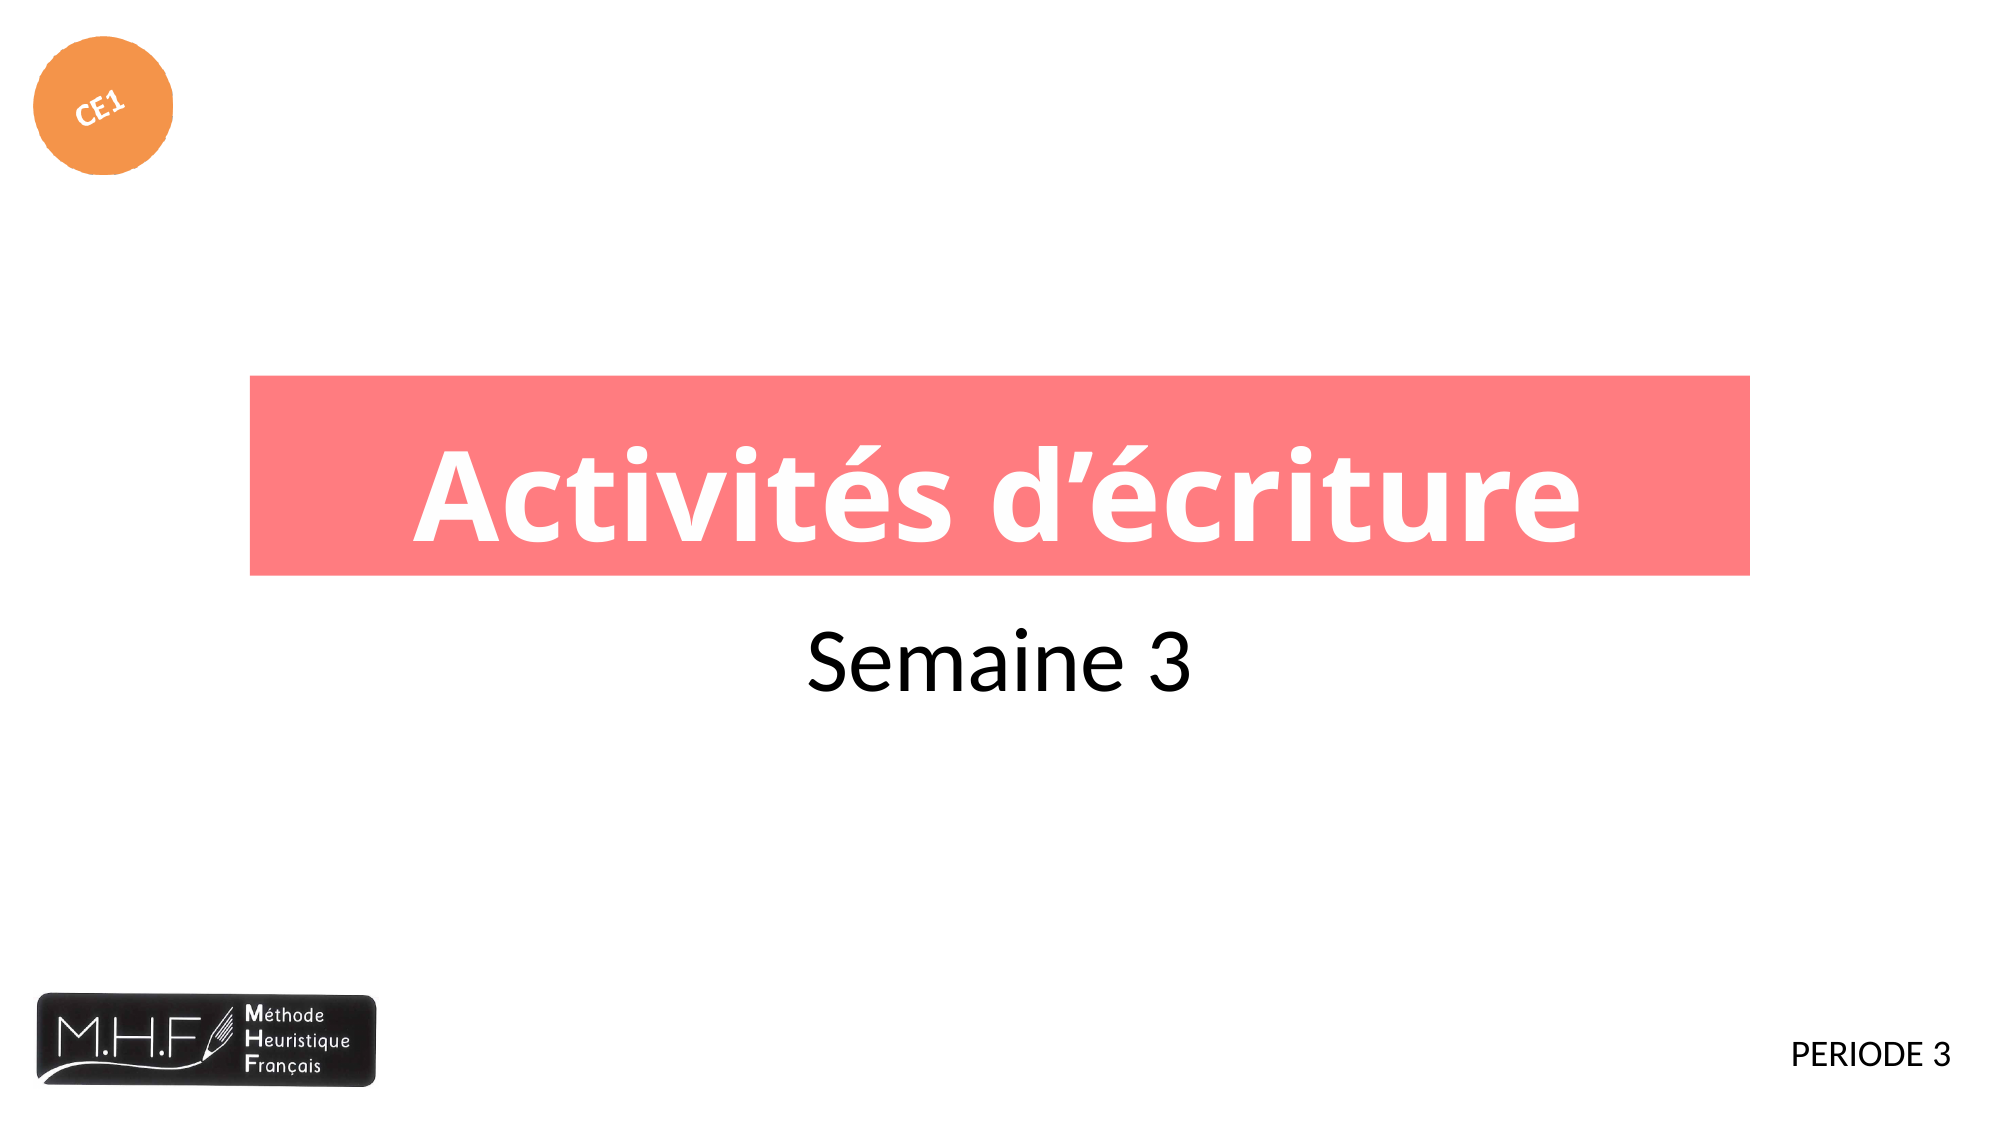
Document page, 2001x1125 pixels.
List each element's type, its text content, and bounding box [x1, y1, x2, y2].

text_box PERIODE 3 [1362, 1021, 1967, 1082]
title Activités d’écriture [249, 375, 1750, 576]
subtitle Semaine 3 [249, 604, 1750, 877]
picture [33, 990, 379, 1089]
picture [33, 36, 173, 175]
